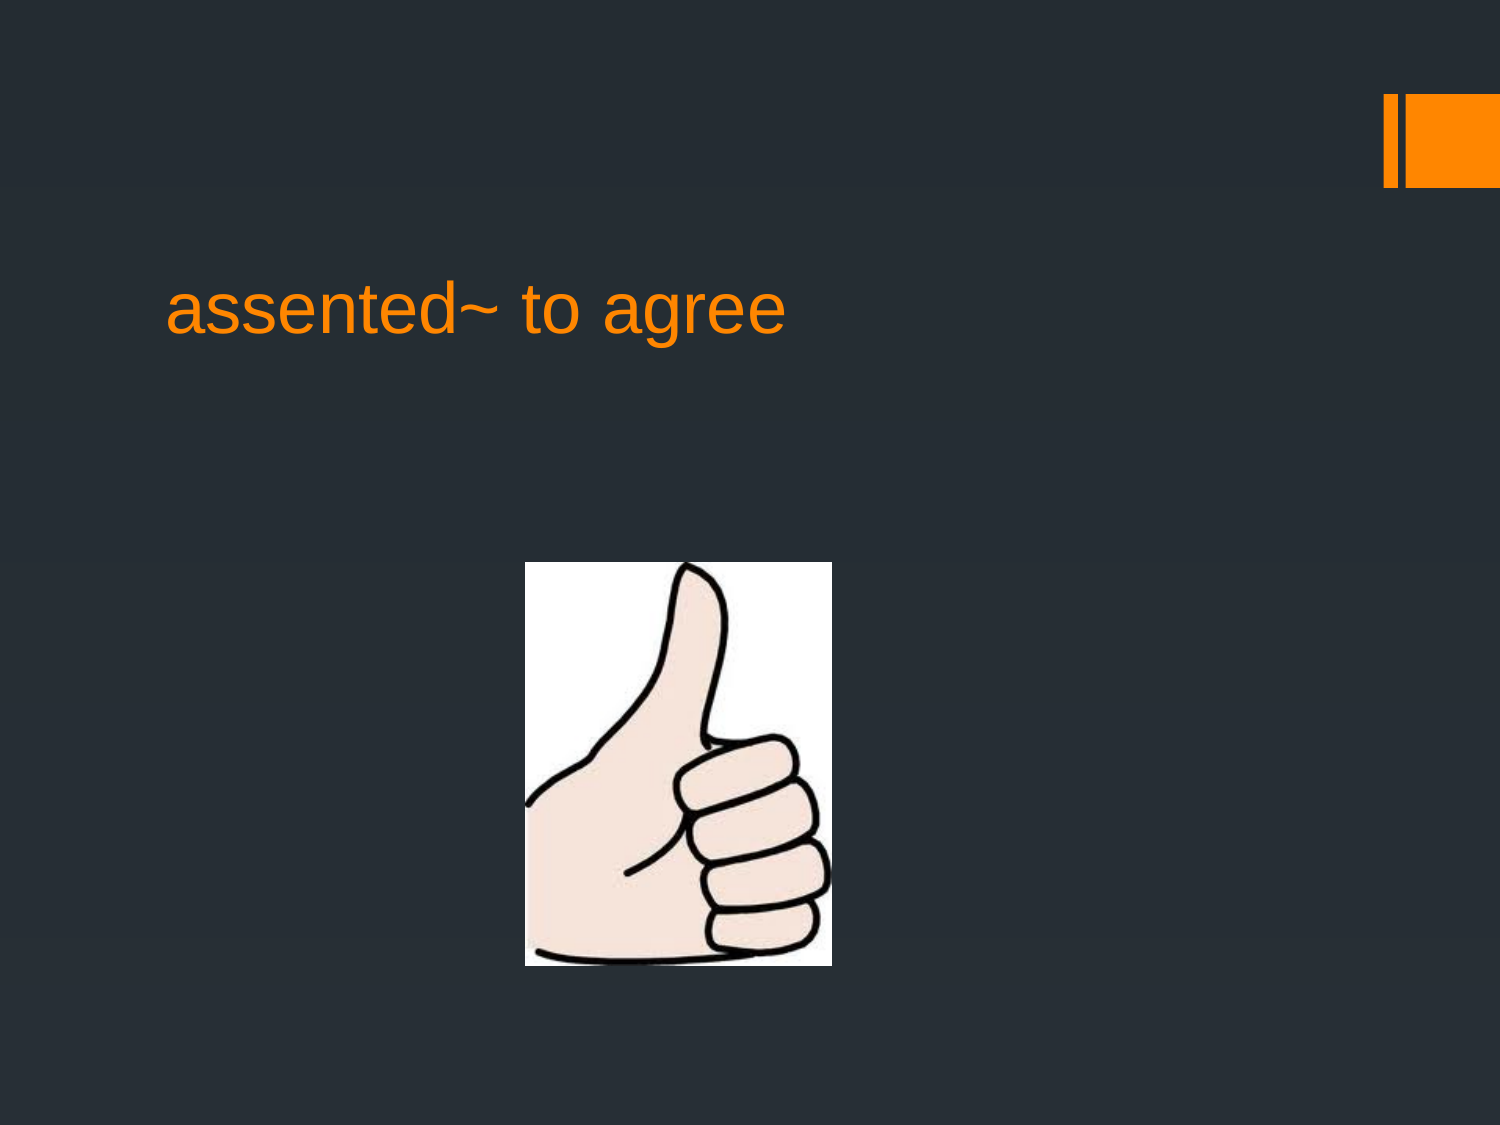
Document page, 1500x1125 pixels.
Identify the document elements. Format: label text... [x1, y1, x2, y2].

picture [524, 561, 832, 967]
title assented~ to agree [150, 253, 1350, 443]
